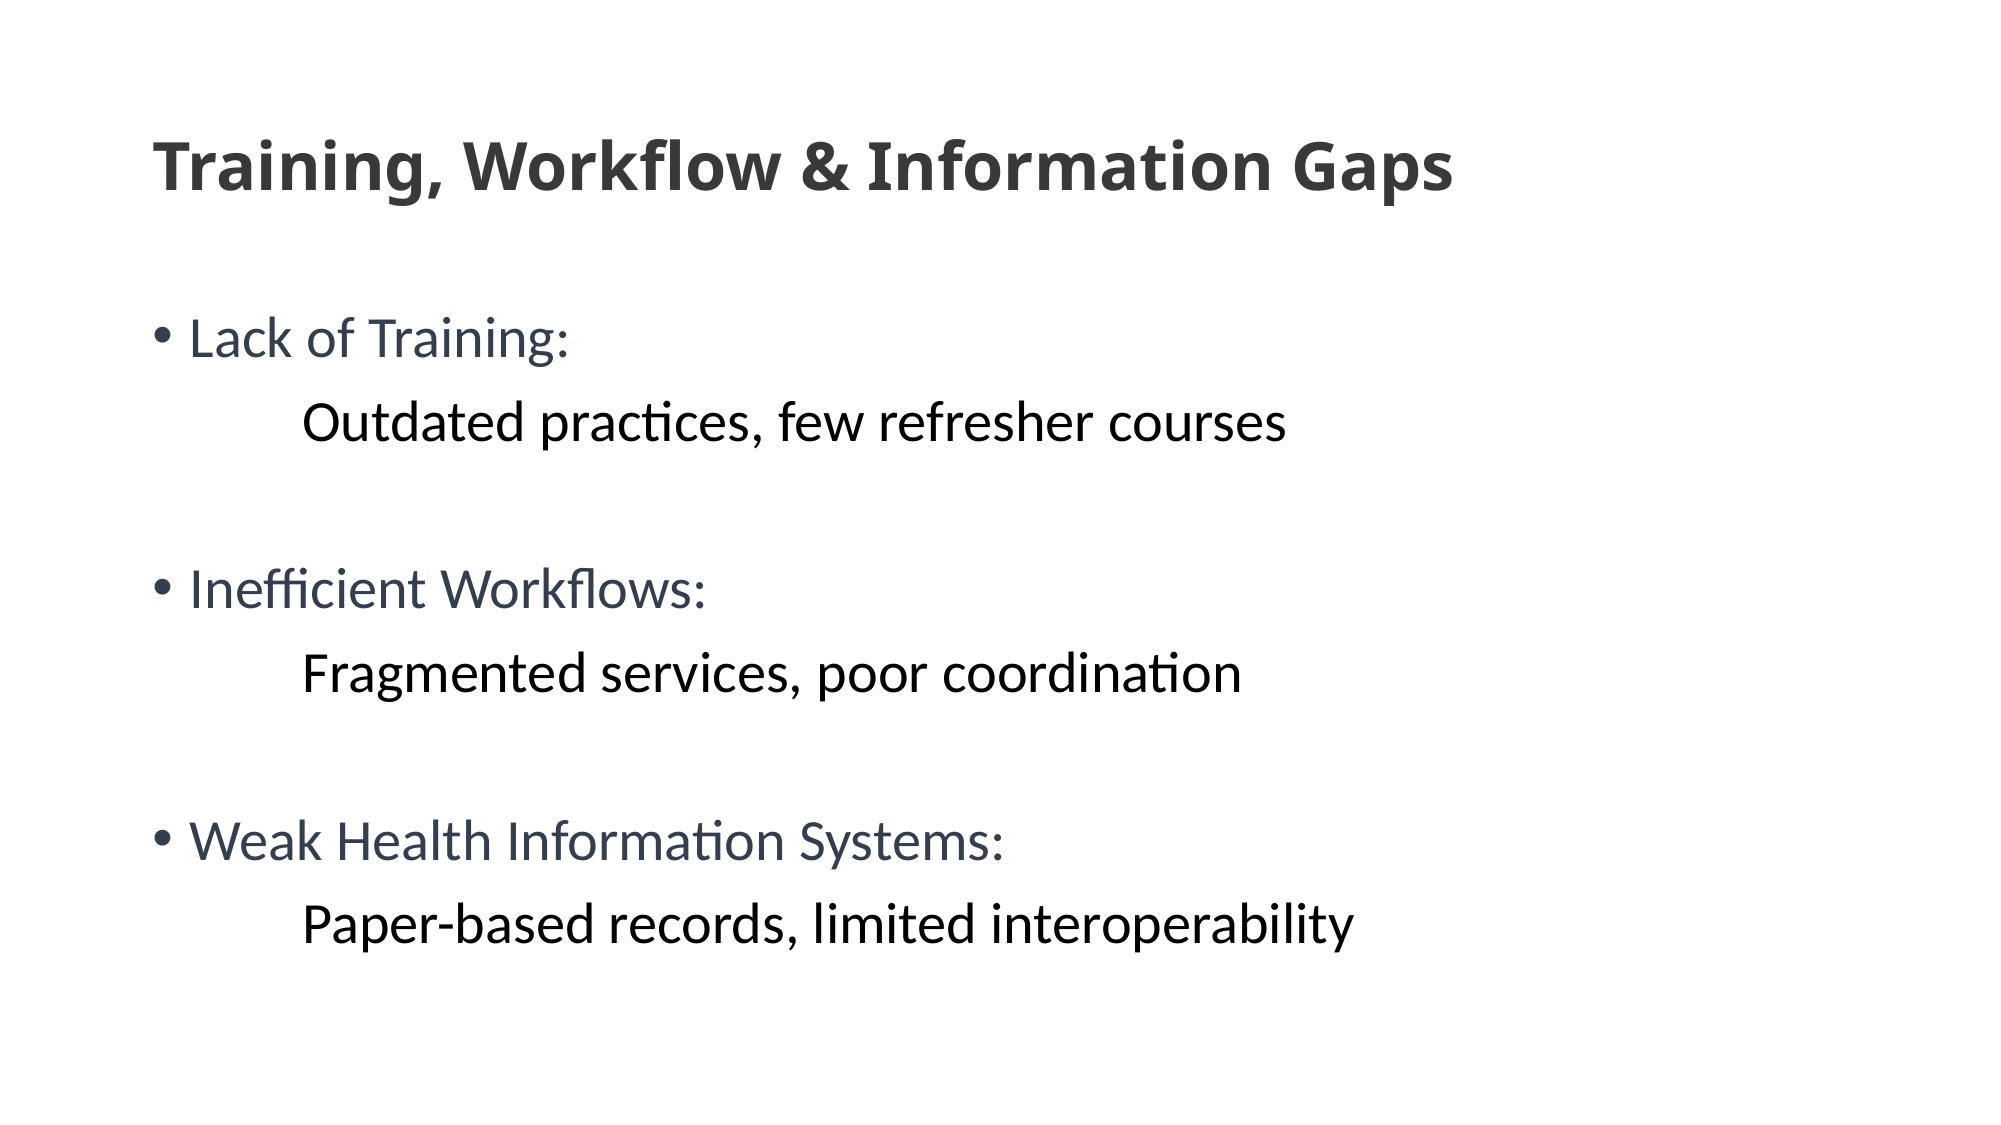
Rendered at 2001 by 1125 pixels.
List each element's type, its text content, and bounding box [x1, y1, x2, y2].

list Lack of Training: Outdated practices, few refresher courses Inefficient Workflows: Fragmented services, poor coordination Weak Health Information Systems: Paper-based records, limited interoperability [137, 299, 1863, 1014]
title Training, Workflow & Information Gaps [137, 59, 1863, 278]
